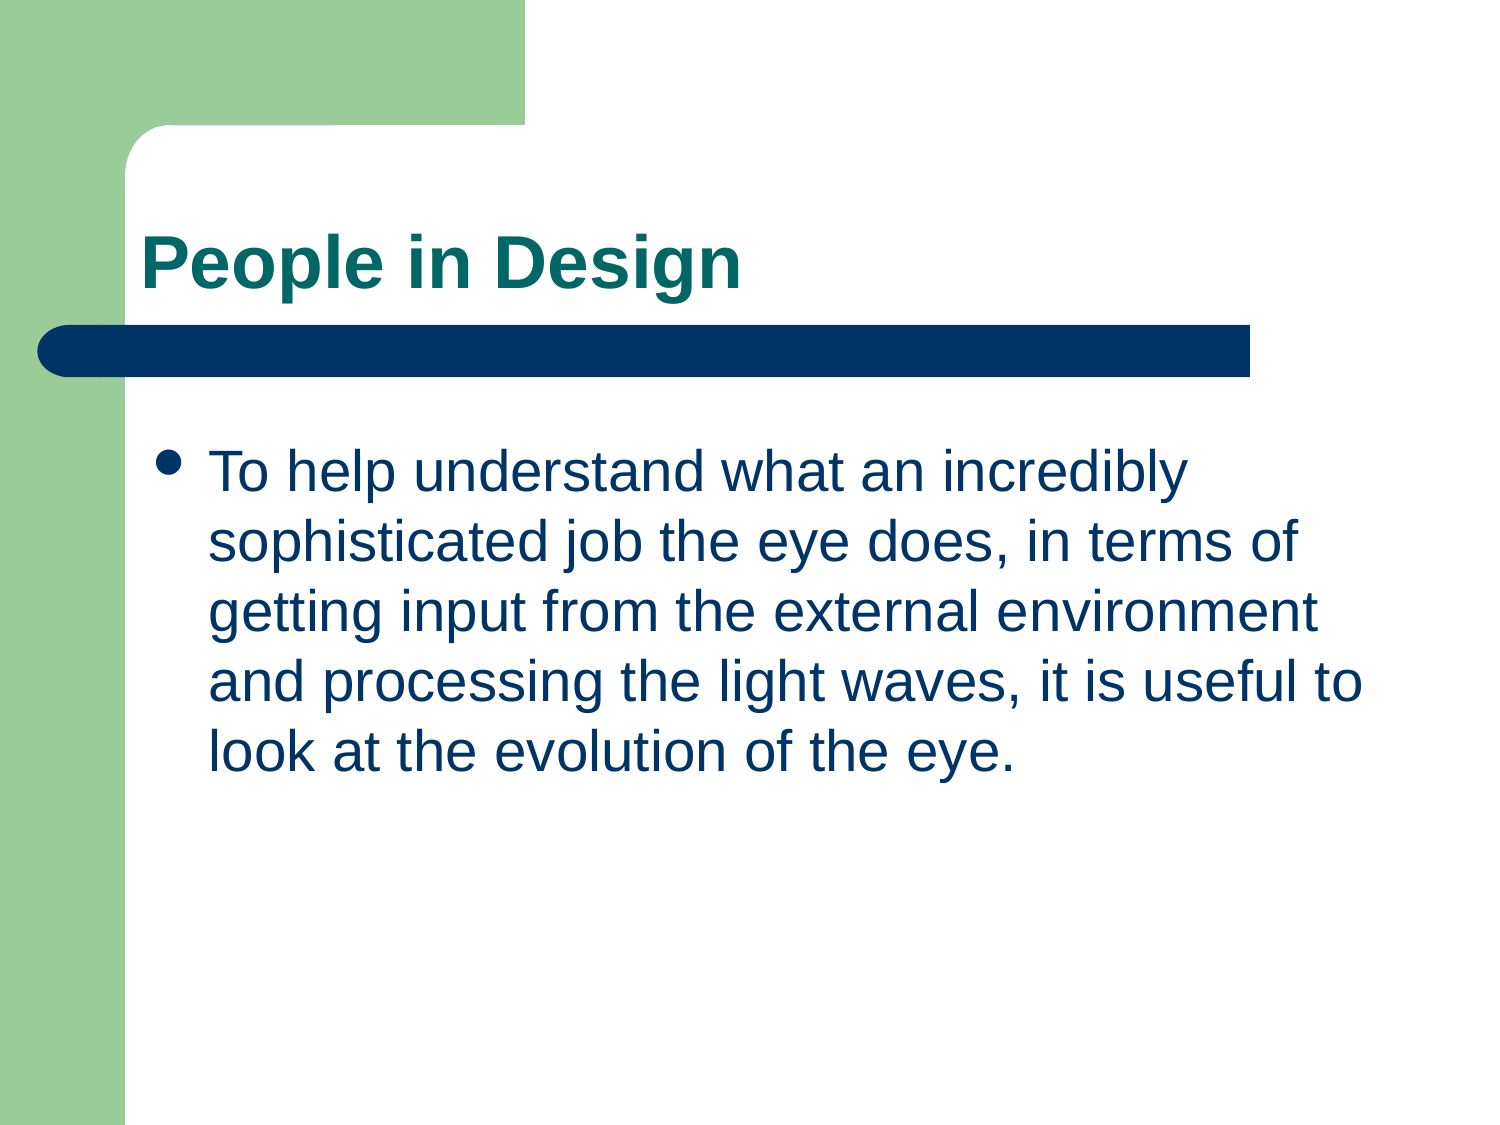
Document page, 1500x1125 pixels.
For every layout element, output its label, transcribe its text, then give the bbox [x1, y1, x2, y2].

title People in Design [124, 124, 1426, 313]
list To help understand what an incredibly sophisticated job the eye does, in terms of getting input from the external environment and processing the light waves, it is useful to look at the evolution of the eye. [137, 425, 1413, 870]
